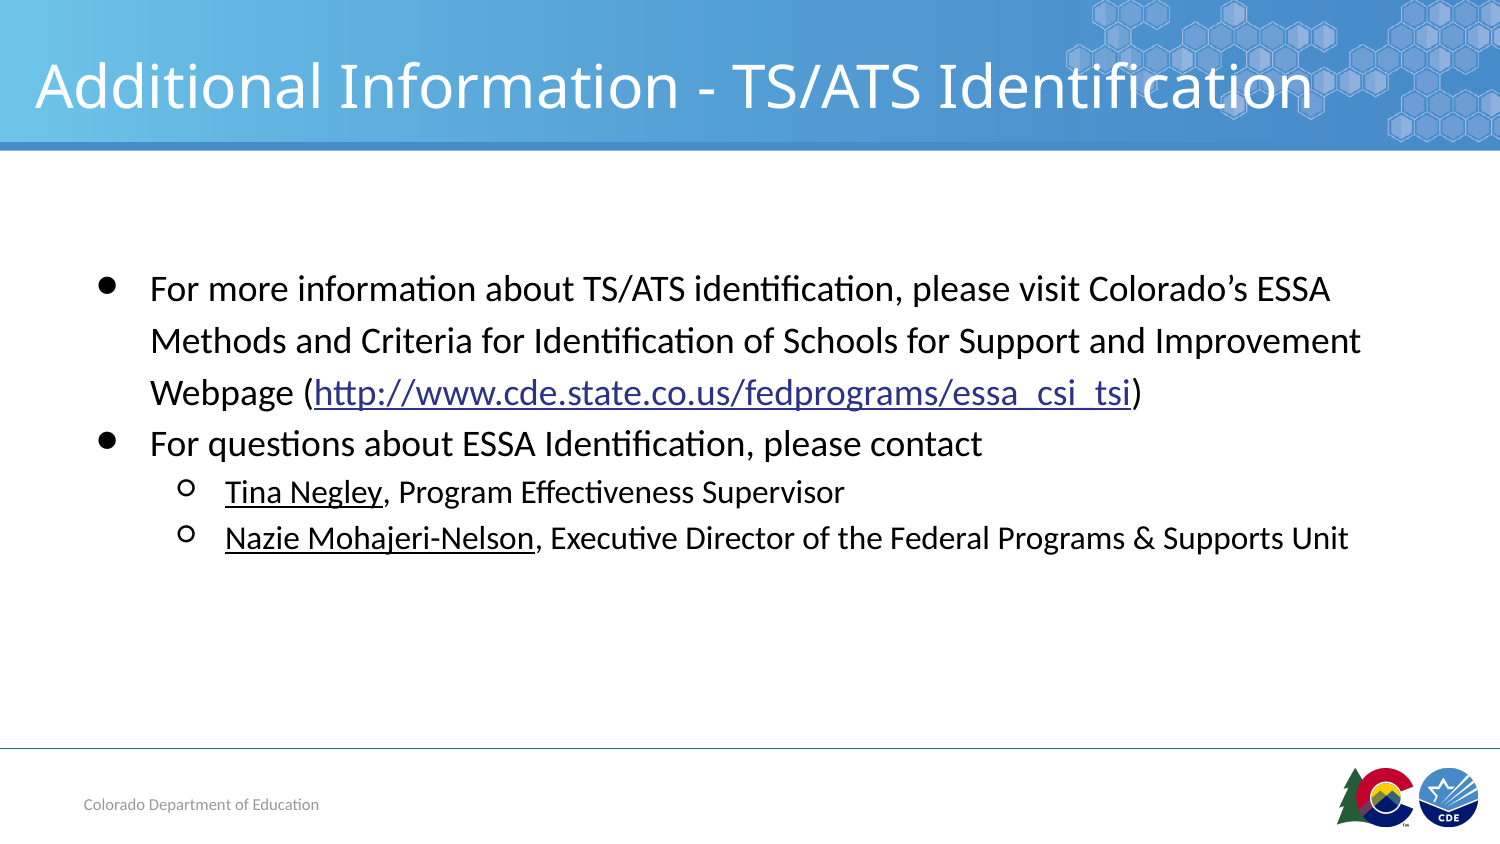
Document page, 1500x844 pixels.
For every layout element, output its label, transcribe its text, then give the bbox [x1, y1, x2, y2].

picture [0, 0, 1500, 151]
picture [1336, 767, 1479, 828]
list For more information about TS/ATS identification, please visit Colorado’s ESSA Methods and Criteria for Identification of Schools for Support and Improvement Webpage (http://www.cde.state.co.us/fedprograms/essa_csi_tsi) For questions about ESSA Identification, please contact Tina Negley, Program Effectiveness Supervisor Nazie Mohajeri-Nelson, Executive Director of the Federal Programs & Supports Unit [75, 187, 1473, 712]
title Additional Information - TS/ATS Identification [34, 37, 1433, 132]
